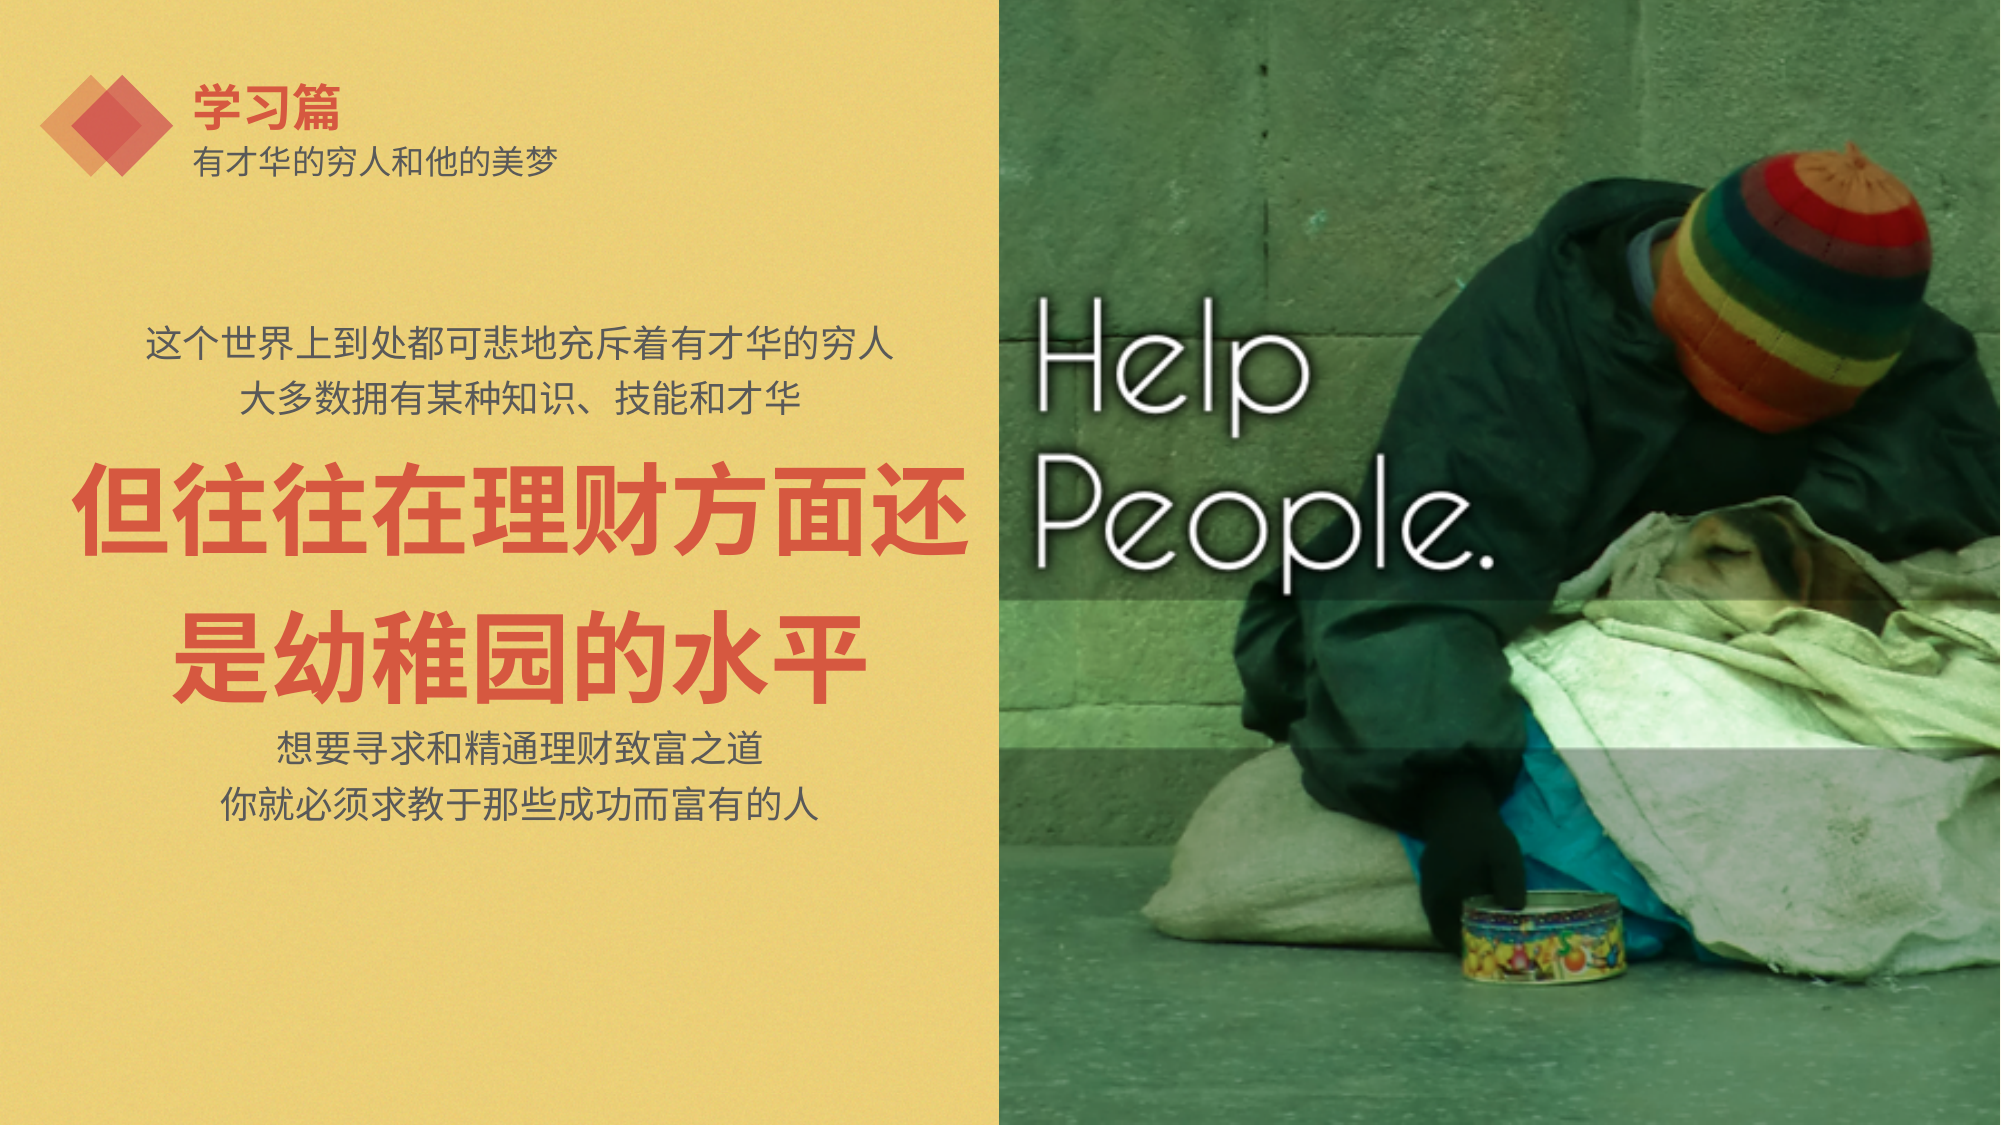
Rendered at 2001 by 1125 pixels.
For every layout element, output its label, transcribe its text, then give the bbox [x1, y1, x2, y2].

text_box 这个世界上到处都可悲地充斥着有才华的穷人 大多数拥有某种知识、技能和才华 但往往在理财方面还是幼稚园的水平 想要寻求和精通理财致富之道 你就必须求教于那些成功而富有的人 [40, 301, 999, 833]
text_box 学习篇 有才华的穷人和他的美梦 [177, 61, 728, 189]
picture [0, 0, 2001, 1125]
